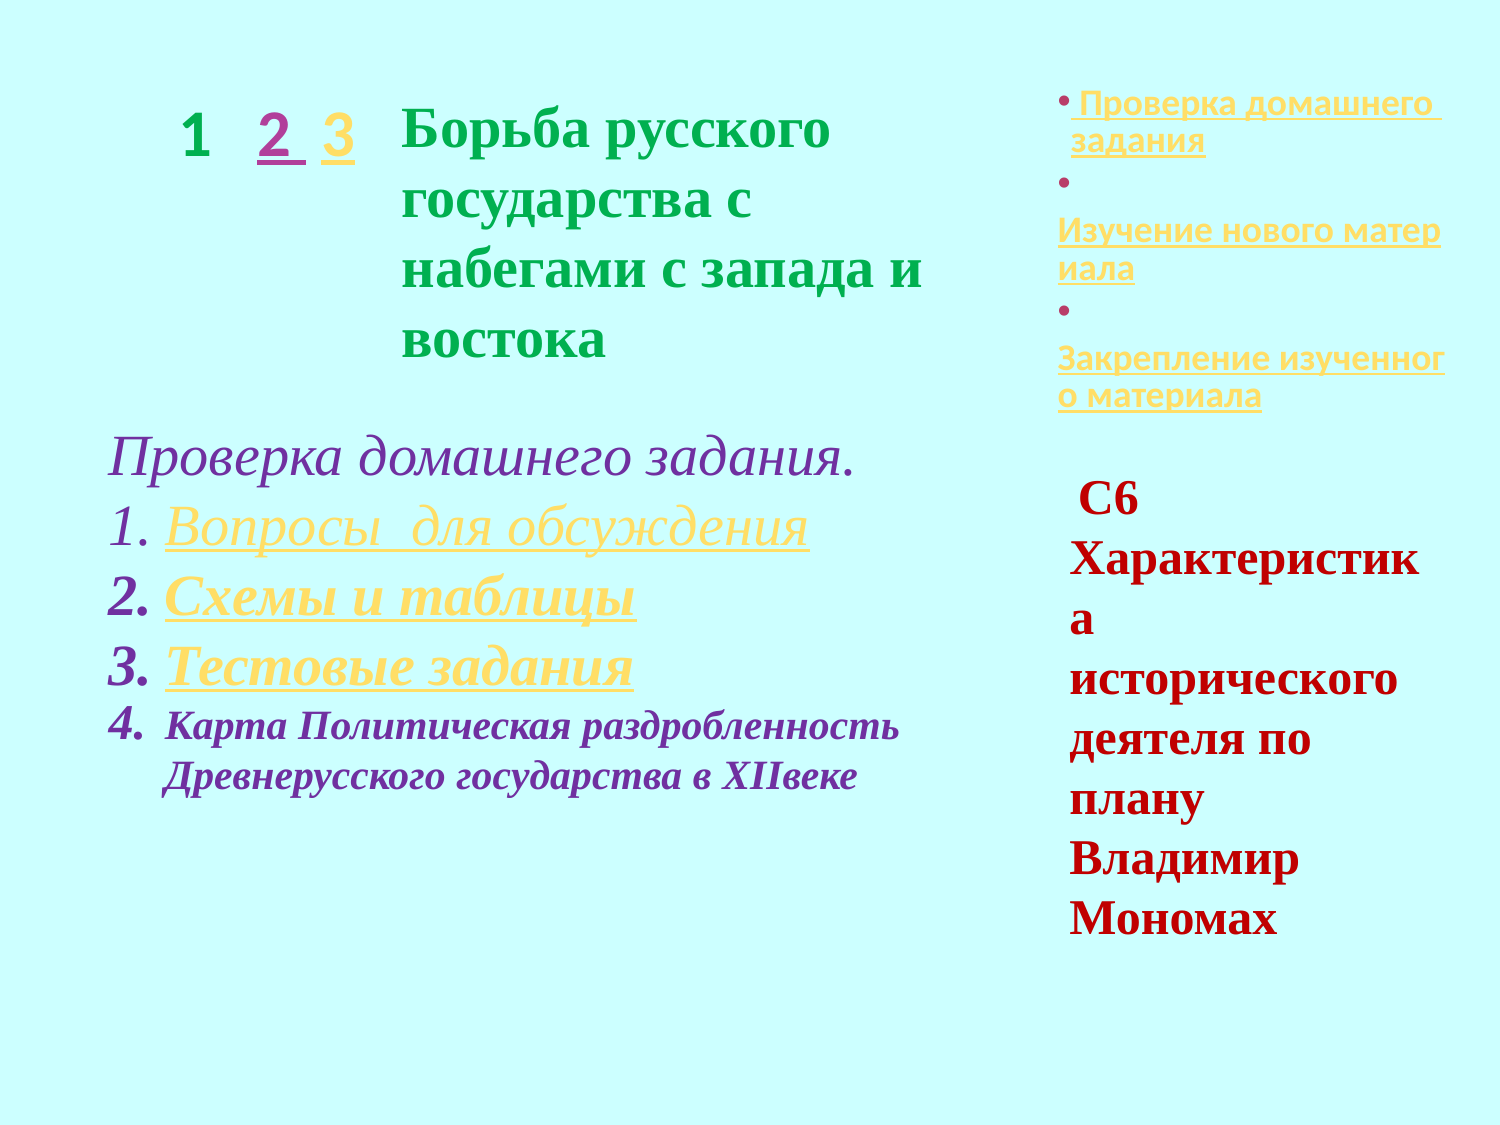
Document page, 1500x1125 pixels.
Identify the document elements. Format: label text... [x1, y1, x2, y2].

text_box Проверка домашнего задания. Вопросы для обсуждения Схемы и таблицы Тестовые задания Карта Политическая раздробленность Древнерусского государства в XIIвеке [93, 410, 973, 850]
text_box С6 Характеристика исторического деятеля по плану Владимир Мономах [1054, 456, 1442, 952]
text_box Проверка домашнего задания Изучение нового материала Закрепление изученного материала [1042, 70, 1465, 310]
text_box Борьба русского государства с набегами с запада и востока [386, 81, 1020, 377]
text_box 1 2 3 [164, 81, 386, 177]
